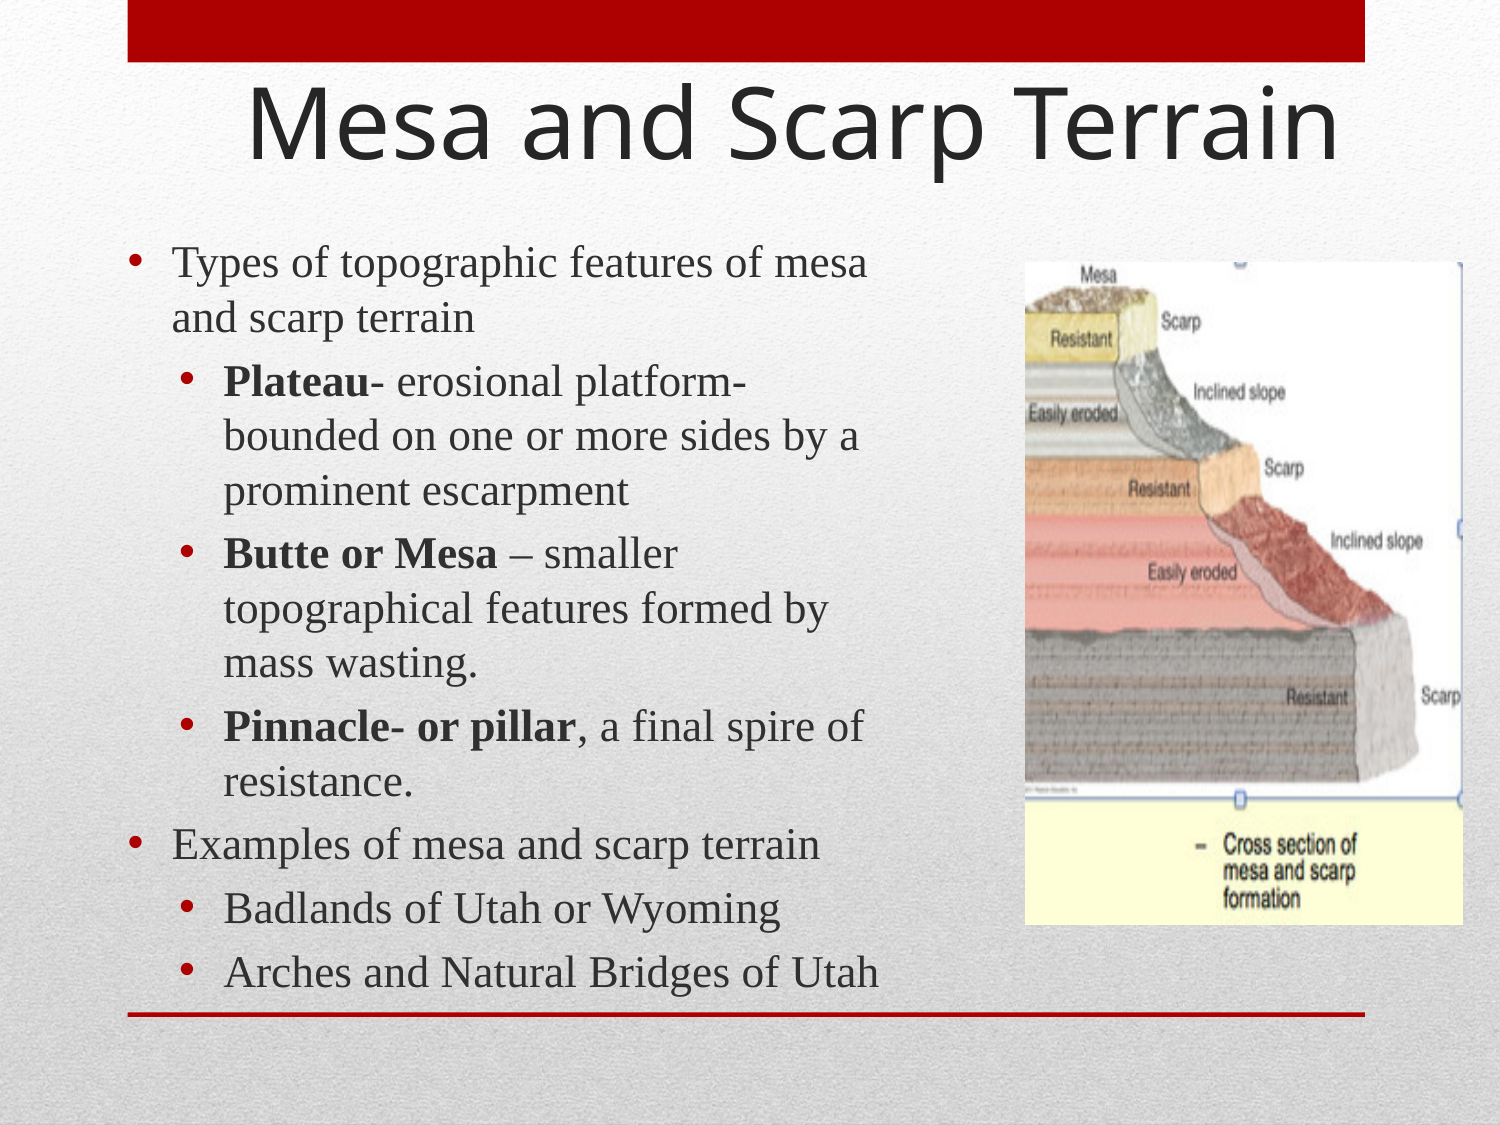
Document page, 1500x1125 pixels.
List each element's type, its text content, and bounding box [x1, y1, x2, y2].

title Mesa and Scarp Terrain [225, 0, 1363, 188]
list Types of topographic features of mesa and scarp terrain Plateau- erosional platform- bounded on one or more sides by a prominent escarpment Butte or Mesa – smaller topographical features formed by mass wasting. Pinnacle- or pillar, a final spire of resistance. Examples of mesa and scarp terrain Badlands of Utah or Wyoming Arches and Natural Bridges of Utah [112, 224, 900, 1025]
picture [1024, 261, 1464, 926]
